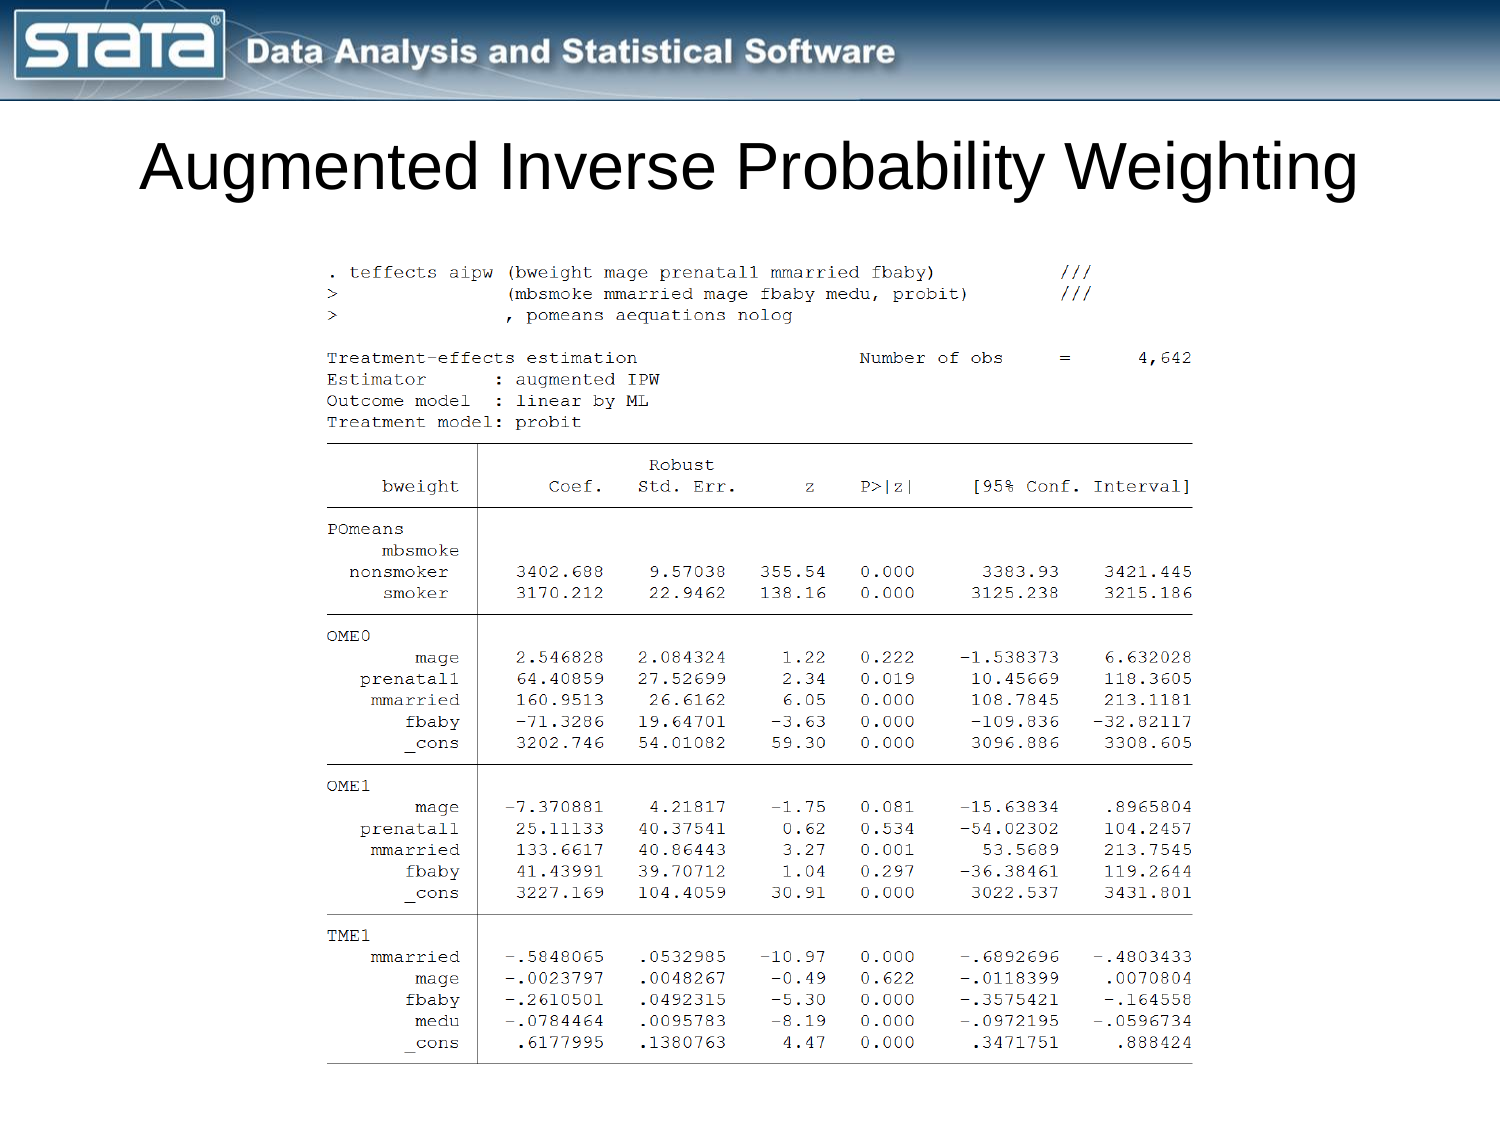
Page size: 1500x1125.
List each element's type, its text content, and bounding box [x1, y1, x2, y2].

picture [0, 0, 1500, 102]
title Augmented Inverse Probability Weighting [0, 108, 1500, 225]
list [324, 262, 1213, 1076]
